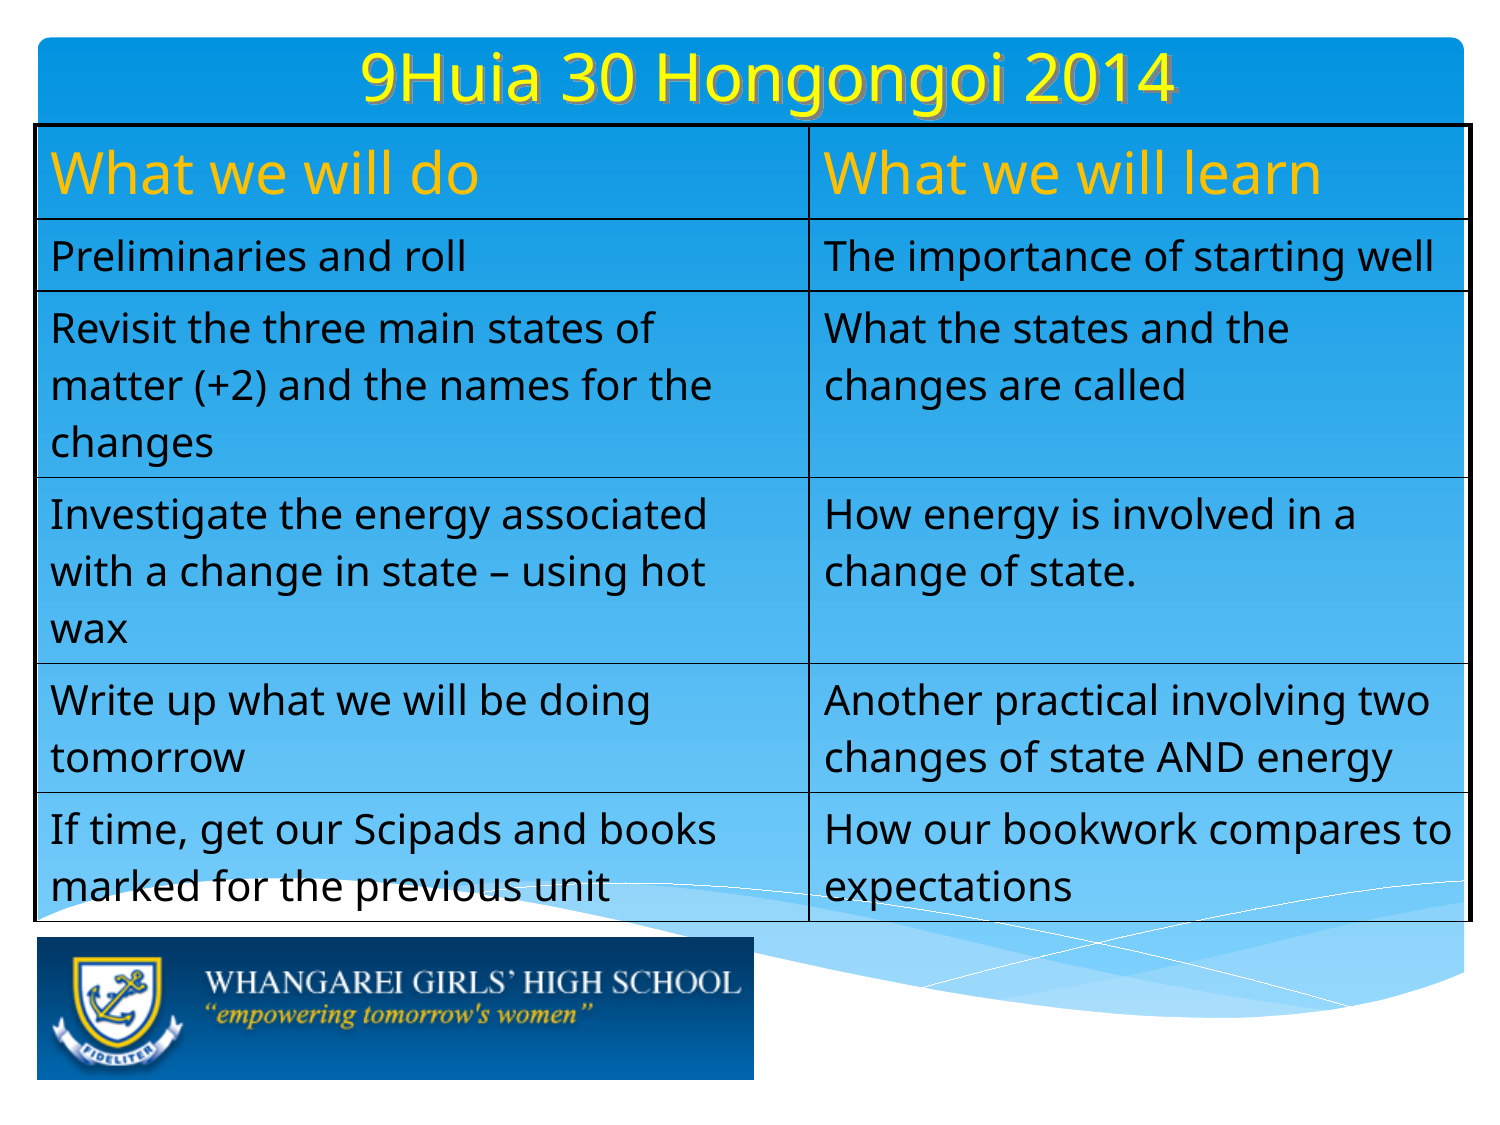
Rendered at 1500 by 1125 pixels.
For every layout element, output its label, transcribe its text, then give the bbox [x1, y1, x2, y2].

table_cell If time, get our Scipads and books marked for the previous unit [37, 793, 808, 921]
table_cell What the states and the changes are called [810, 292, 1468, 477]
table_cell Investigate the energy associated with a change in state – using hot wax [37, 478, 808, 663]
text_box 9Huia 30 Hongongoi 2014 [162, 24, 1375, 123]
table_cell The importance of starting well [810, 220, 1468, 290]
table_cell Write up what we will be doing tomorrow [37, 664, 808, 792]
table_header What we will learn [810, 127, 1468, 218]
table_cell Revisit the three main states of matter (+2) and the names for the changes [37, 292, 808, 477]
table_cell How energy is involved in a change of state. [810, 478, 1468, 663]
table_cell How our bookwork compares to expectations [810, 793, 1468, 921]
table_cell Preliminaries and roll [37, 220, 808, 290]
table_header What we will do [37, 127, 808, 218]
table_cell Another practical involving two changes of state AND energy [810, 664, 1468, 792]
picture [37, 937, 754, 1080]
